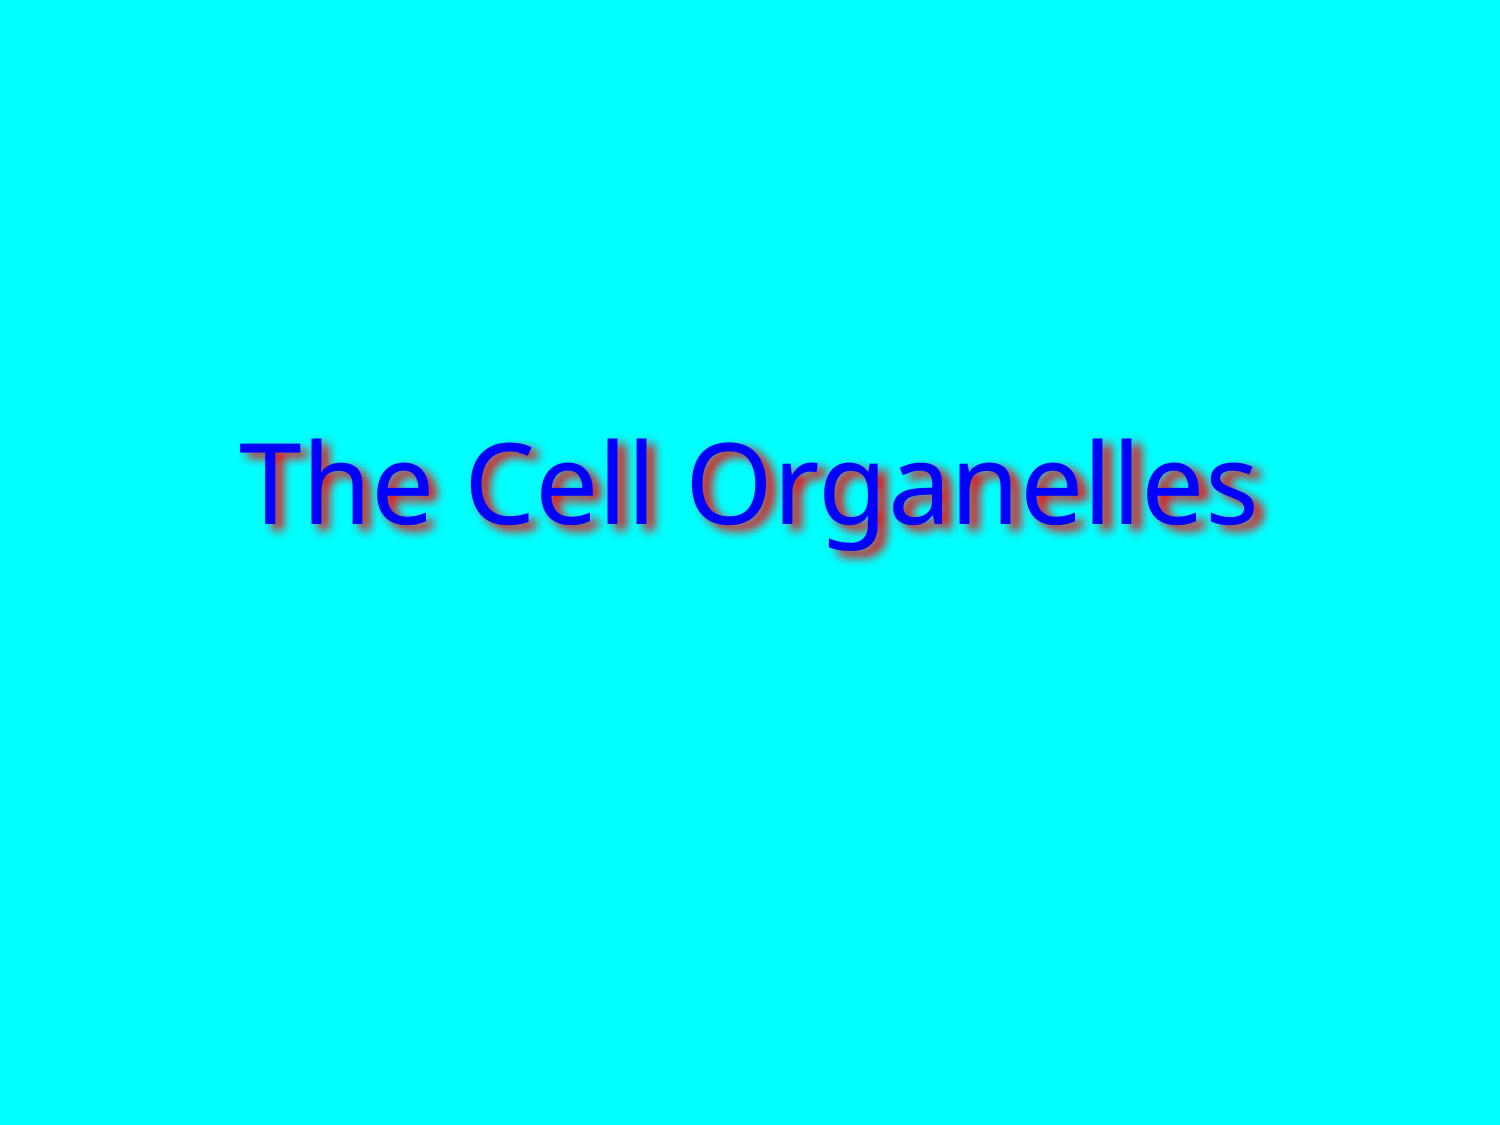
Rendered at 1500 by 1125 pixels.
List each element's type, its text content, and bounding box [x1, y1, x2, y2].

title The Cell Organelles [112, 358, 1388, 600]
